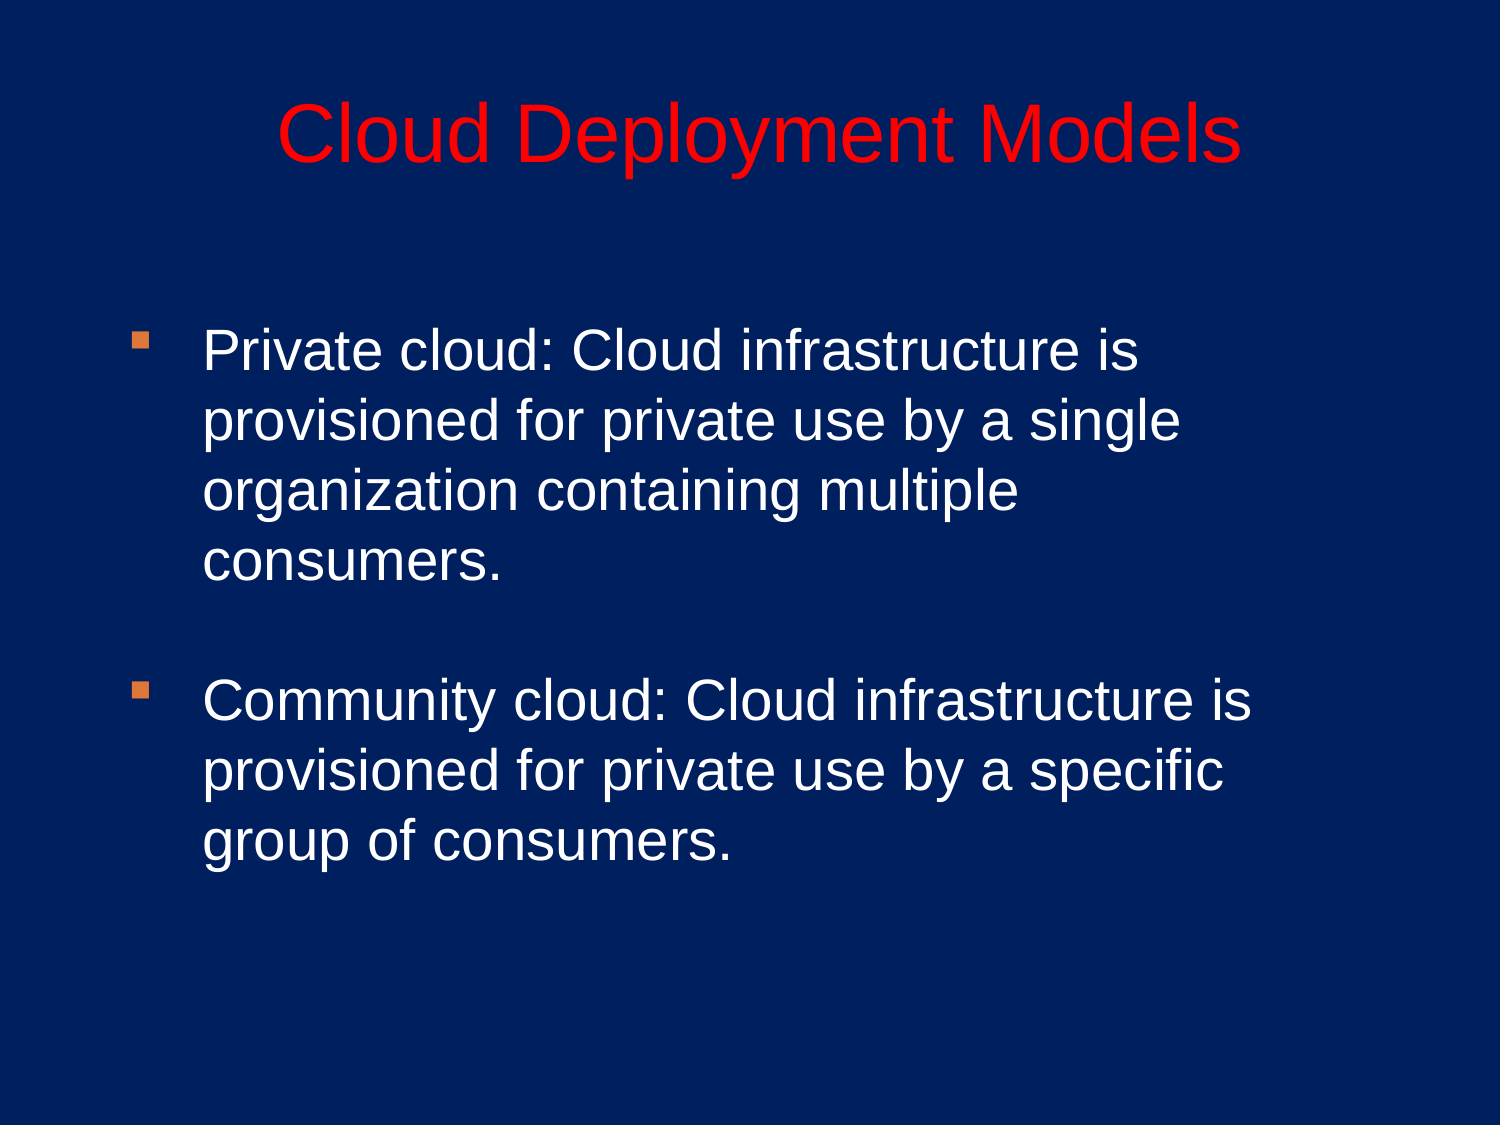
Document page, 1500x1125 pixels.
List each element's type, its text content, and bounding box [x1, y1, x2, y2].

text_box Private cloud: Cloud infrastructure is provisioned for private use by a single organization containing multiple consumers. Community cloud: Cloud infrastructure is provisioned for private use by a specific group of consumers. [125, 312, 1314, 873]
title Cloud Deployment Models [44, 53, 1456, 267]
